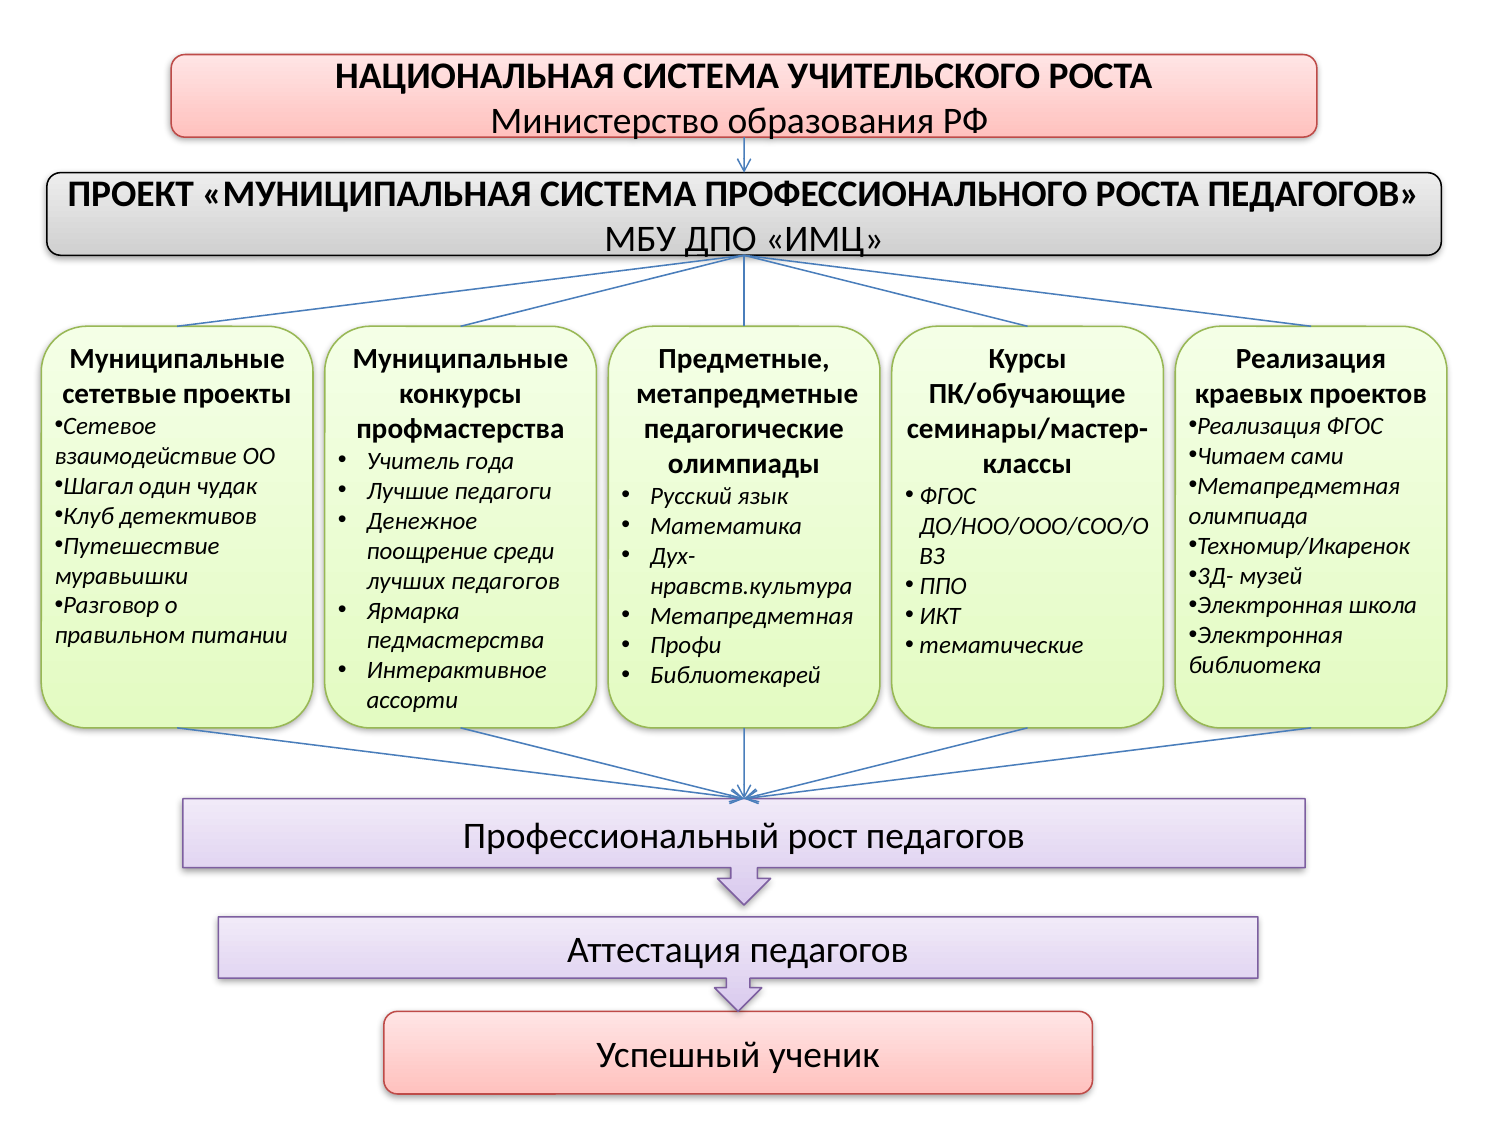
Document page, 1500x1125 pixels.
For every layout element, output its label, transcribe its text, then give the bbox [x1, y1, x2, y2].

text_box НАЦИОНАЛЬНАЯ СИСТЕМА УЧИТЕЛЬСКОГО РОСТА Министерство образования РФ [170, 53, 419, 138]
text_box ПРОЕКТ «МУНИЦИПАЛЬНАЯ СИСТЕМА ПРОФЕССИОНАЛЬНОГО РОСТА ПЕДАГОГОВ» МБУ ДПО «ИМЦ» [643, 171, 845, 257]
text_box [460, 727, 740, 799]
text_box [991, 6, 1064, 575]
text_box ПРОЕКТ «МУНИЦИПАЛЬНАЯ СИСТЕМА ПРОФЕССИОНАЛЬНОГО РОСТА ПЕДАГОГОВ» МБУ ДПО «ИМЦ» [927, 171, 986, 257]
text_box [176, 727, 459, 799]
text_box Аттестация педагогов [217, 916, 1259, 1012]
text_box ПРОЕКТ «МУНИЦИПАЛЬНАЯ СИСТЕМА ПРОФЕССИОНАЛЬНОГО РОСТА ПЕДАГОГОВ» МБУ ДПО «ИМЦ» [501, 171, 561, 257]
text_box Курсы ПК/обучающие семинары/мастер-классы ФГОС ДО/НОО/ООО/СОО/ОВЗ ППО ИКТ тематические [890, 325, 1165, 726]
text_box ПРОЕКТ «МУНИЦИПАЛЬНАЯ СИСТЕМА ПРОФЕССИОНАЛЬНОГО РОСТА ПЕДАГОГОВ» МБУ ДПО «ИМЦ» [1068, 171, 1443, 257]
text_box Предметные, метапредметные педагогические олимпиады Русский язык Математика Дух-нравств.культура Метапредметная Профи Библиотекарей [607, 325, 881, 725]
text_box Успешный ученик [383, 1010, 1094, 1095]
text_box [566, 148, 638, 433]
text_box НАЦИОНАЛЬНАЯ СИСТЕМА УЧИТЕЛЬСКОГО РОСТА Министерство образования РФ [501, 53, 986, 138]
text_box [850, 148, 922, 433]
text_box Профессиональный рост педагогов [182, 808, 1306, 906]
text_box НАЦИОНАЛЬНАЯ СИСТЕМА УЧИТЕЛЬСКОГО РОСТА Министерство образования РФ [1068, 53, 1318, 138]
text_box Муниципальные сететвые проекты Сетевое взаимодействие ОО Шагал один чудак Клуб детективов Путешествие муравьишки Разговор о правильном питании [40, 325, 314, 729]
text_box Муниципальные конкурсы профмастерства Учитель года Лучшие педагоги Денежное поощрение среди лучших педагогов Ярмарка педмастерства Интерактивное ассорти [323, 325, 598, 726]
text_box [424, 6, 497, 575]
text_box Реализация краевых проектов Реализация ФГОС Читаем сами Метапредметная олимпиада Техномир/Икаренок 3Д- музей Электронная школа Электронная библиотека [1174, 325, 1448, 729]
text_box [743, 727, 1312, 799]
text_box ПРОЕКТ «МУНИЦИПАЛЬНАЯ СИСТЕМА ПРОФЕССИОНАЛЬНОГО РОСТА ПЕДАГОГОВ» МБУ ДПО «ИМЦ» [46, 171, 419, 257]
